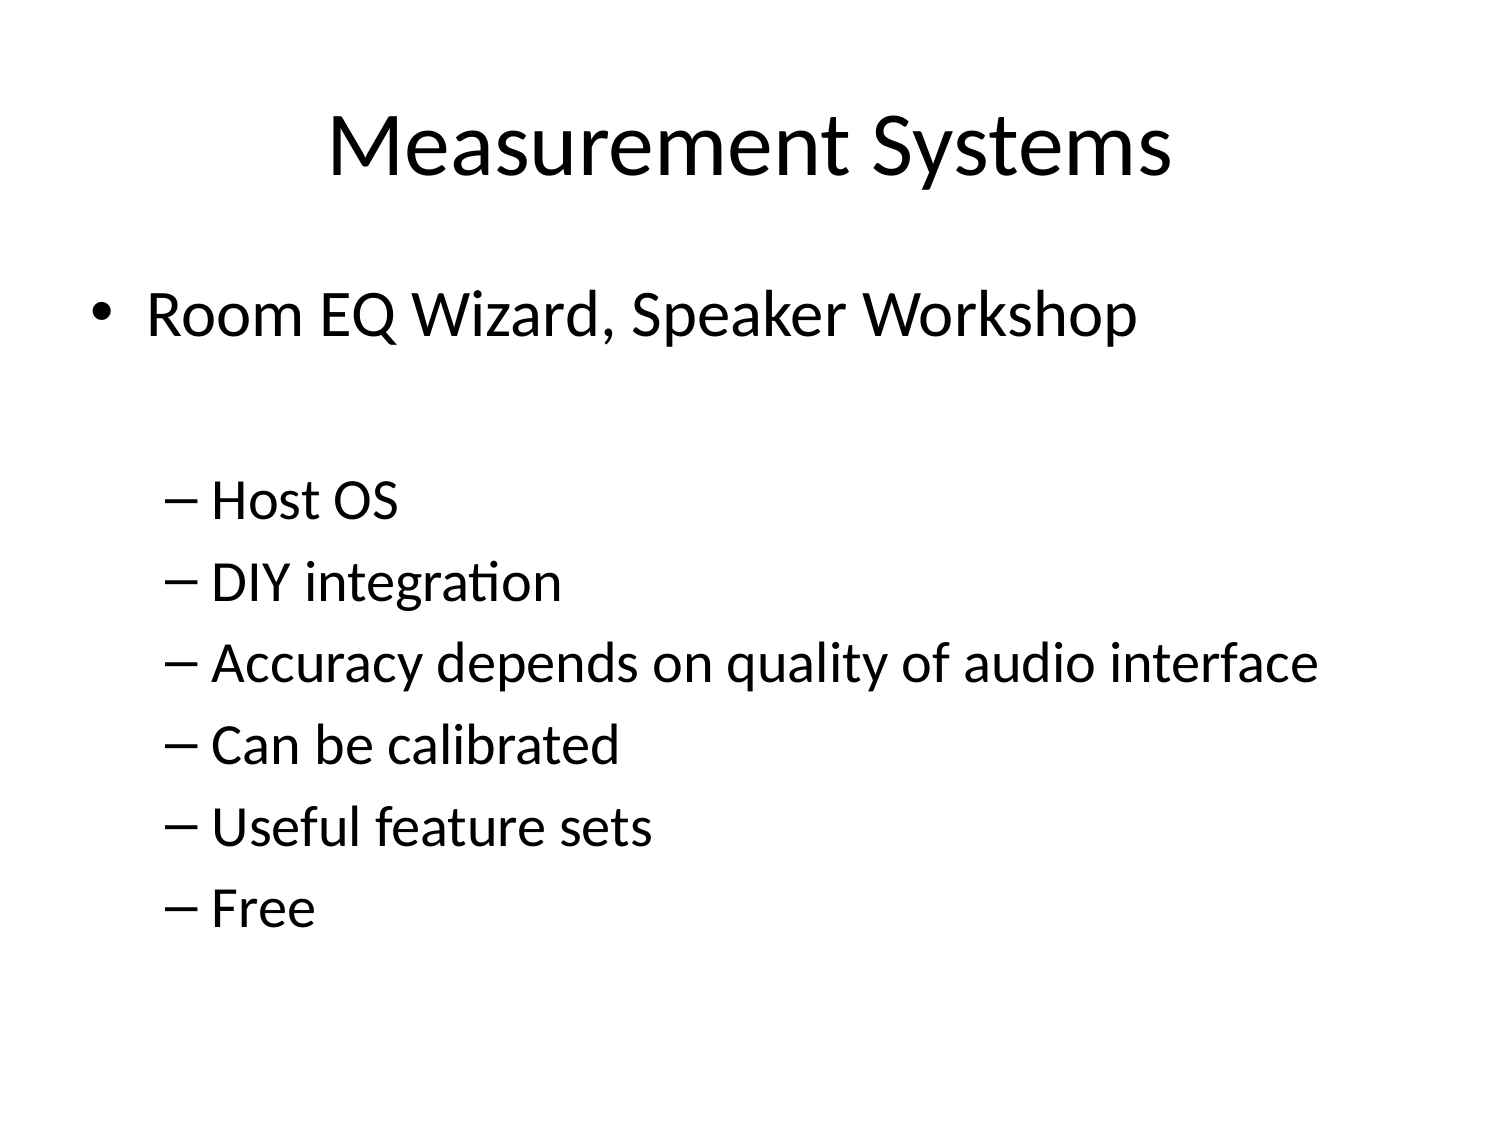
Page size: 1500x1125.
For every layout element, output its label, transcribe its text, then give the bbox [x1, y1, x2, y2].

list Room EQ Wizard, Speaker Workshop Host OS DIY integration Accuracy depends on quality of audio interface Can be calibrated Useful feature sets Free [75, 262, 1425, 1005]
title Measurement Systems [75, 45, 1425, 233]
